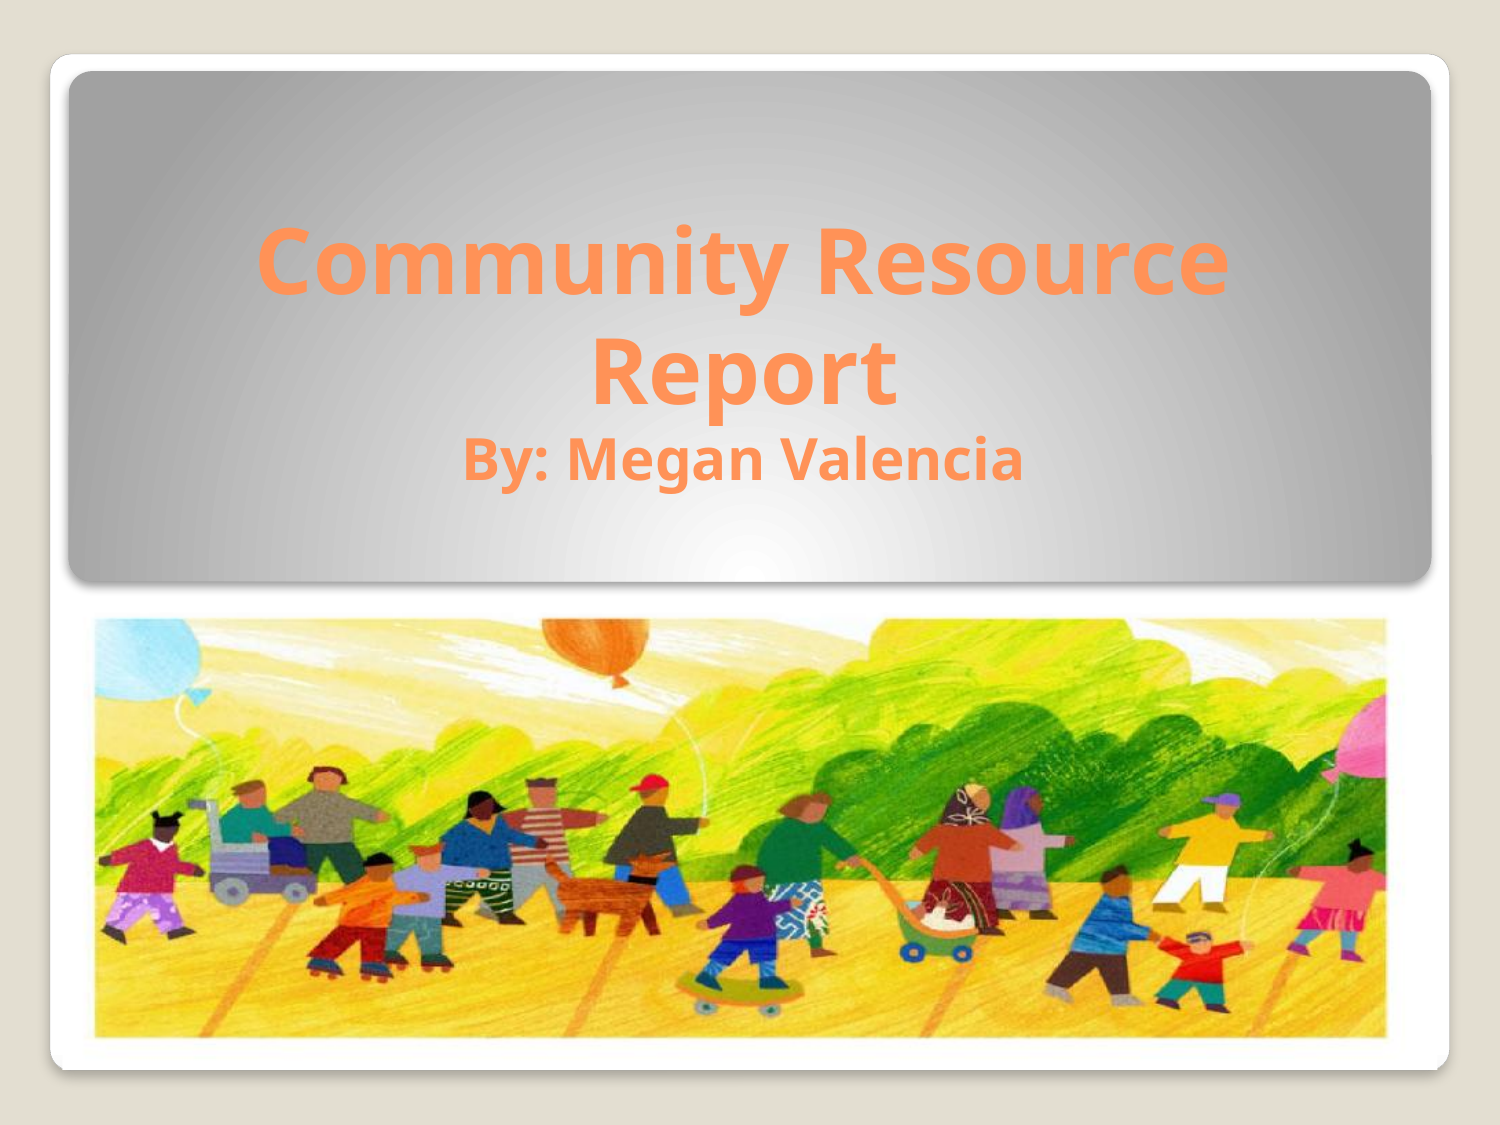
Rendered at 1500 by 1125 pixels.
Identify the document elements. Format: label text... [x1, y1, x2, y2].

title Community Resource Report By: Megan Valencia [125, 75, 1363, 500]
picture [62, 612, 1438, 1071]
